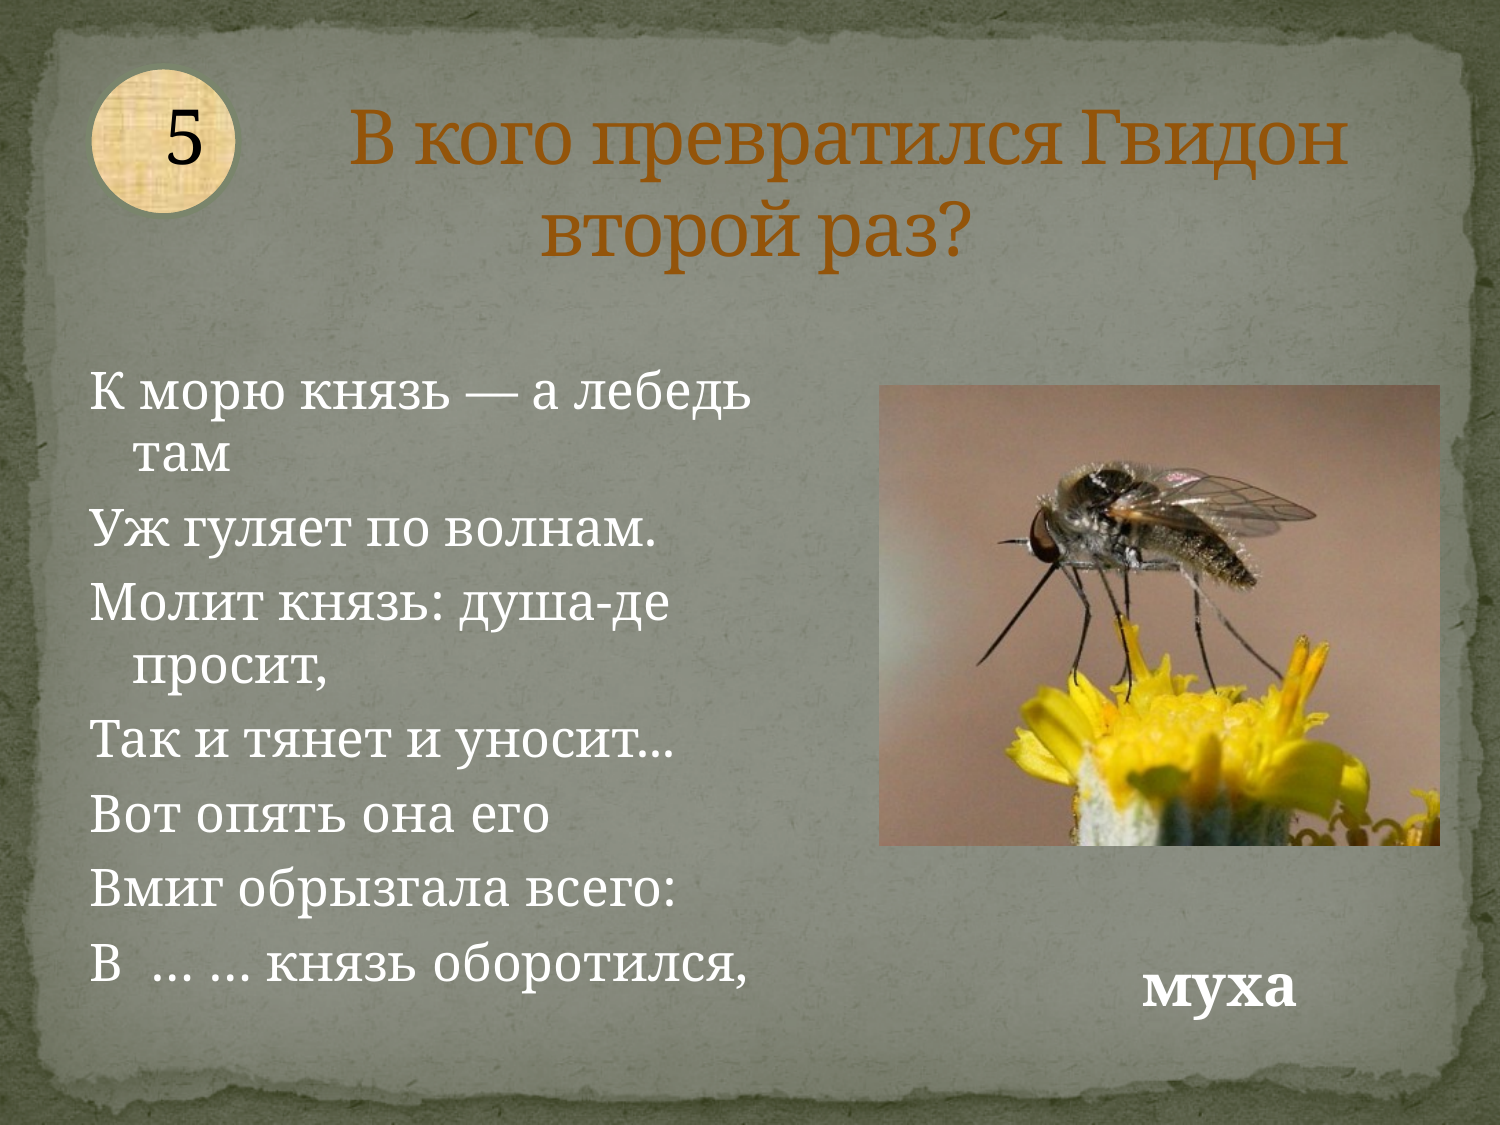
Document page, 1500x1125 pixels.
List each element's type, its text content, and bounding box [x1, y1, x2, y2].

title 5 В кого превратился Гвидон второй раз? [88, 24, 1425, 279]
text_box муха [1128, 940, 1324, 1026]
picture [879, 385, 1440, 847]
list К морю князь — а лебедь там Уж гуляет по волнам. Молит князь: душа-де просит, Так и тянет и уносит... Вот опять она его Вмиг обрызгала всего: В … … князь оборотился, [75, 349, 869, 1000]
